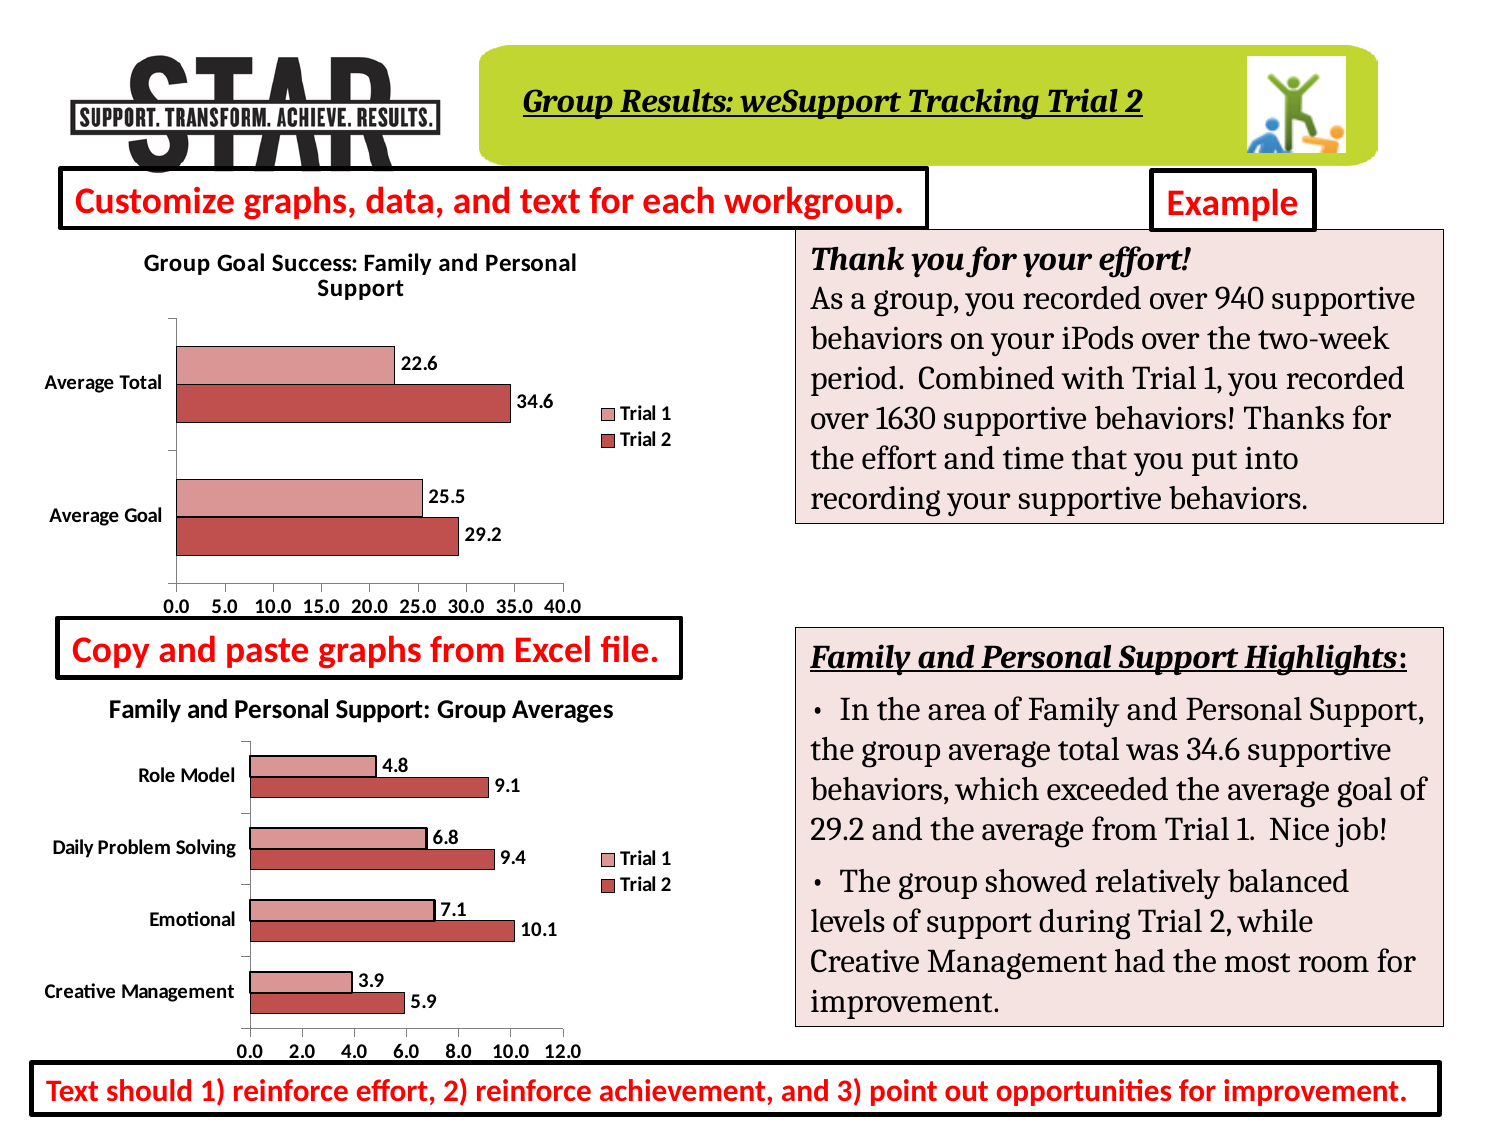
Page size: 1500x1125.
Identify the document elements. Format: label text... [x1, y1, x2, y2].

text_box Example [1151, 175, 1315, 231]
text_box Thank you for your effort! As a group, you recorded over 940 supportive behaviors on your iPods over the two-week period. Combined with Trial 1, you recorded over 1630 supportive behaviors! Thanks for the effort and time that you put into recording your supportive behaviors. [795, 229, 1444, 524]
picture [59, 43, 456, 182]
text_box Text should 1) reinforce effort, 2) reinforce achievement, and 3) point out opportunities for improvement. [31, 1062, 1440, 1115]
picture [478, 45, 1378, 167]
text_box Copy and paste graphs from Excel file. [57, 635, 682, 672]
text_box Family and Personal Support Highlights: • In the area of Family and Personal Support, the group average total was 34.6 supportive behaviors, which exceeded the average goal of 29.2 and the average from Trial 1. Nice job! • The group showed relatively balanced levels of support during Trial 2, while Creative Management had the most room for improvement. [795, 627, 1444, 1027]
chart [31, 228, 692, 627]
chart [31, 674, 692, 1072]
text_box Customize graphs, data, and text for each workgroup. [60, 168, 928, 229]
